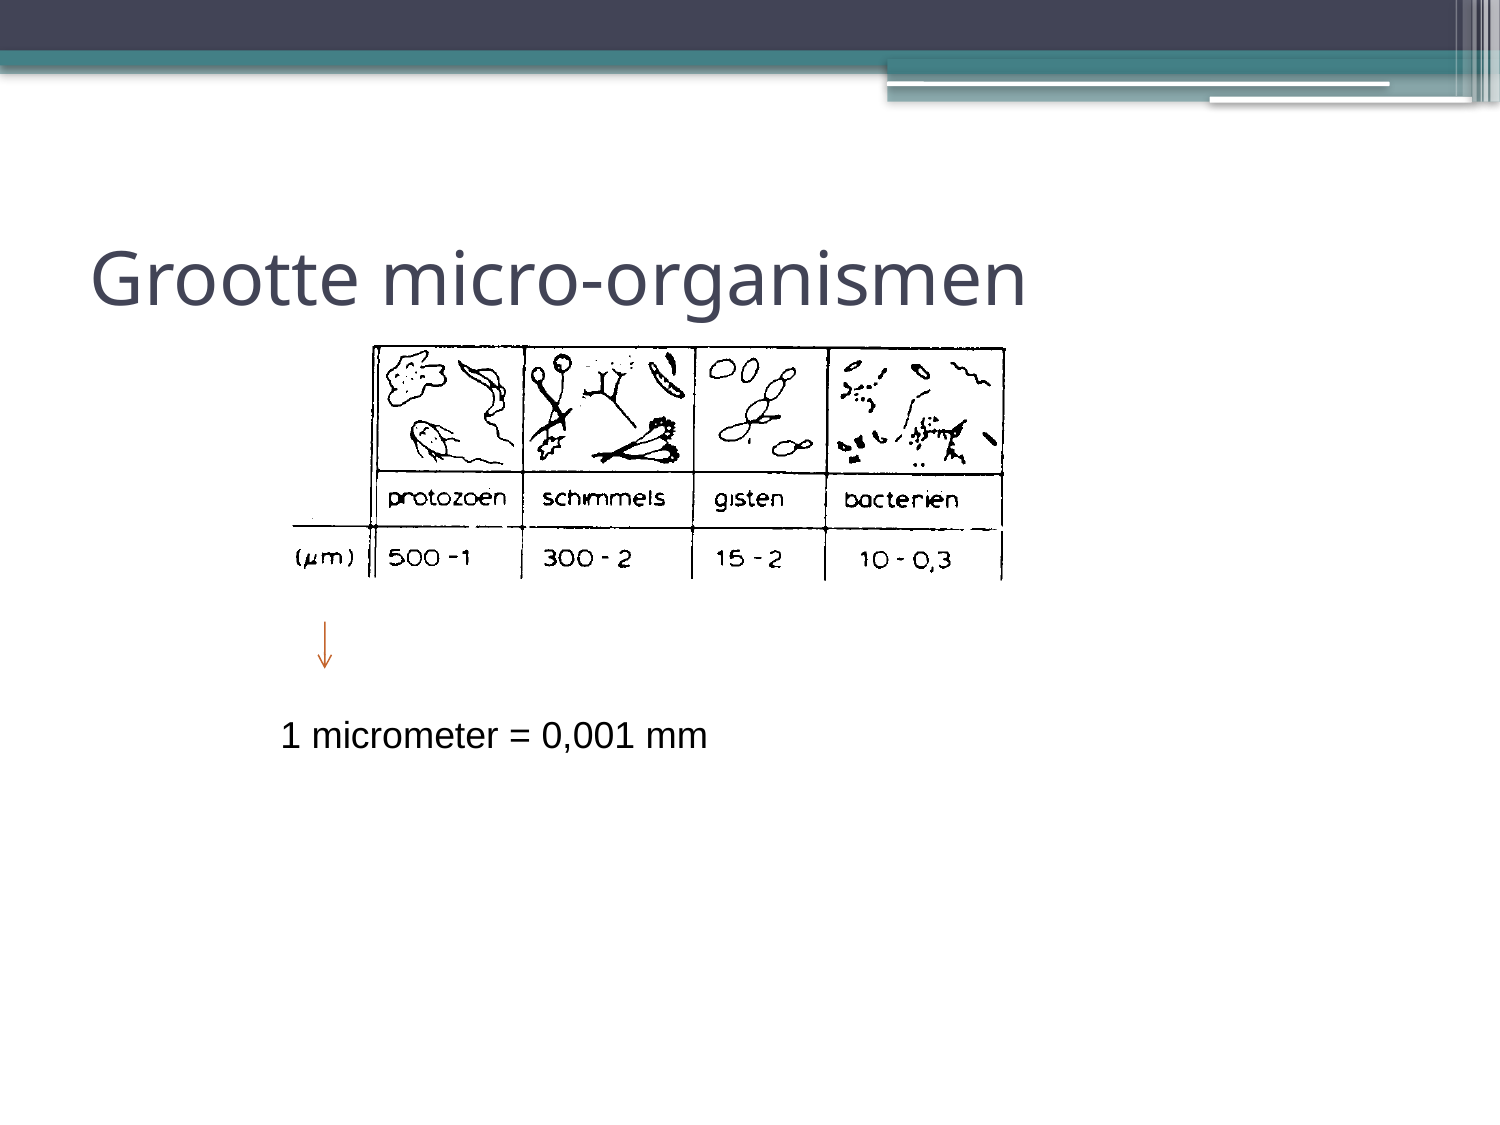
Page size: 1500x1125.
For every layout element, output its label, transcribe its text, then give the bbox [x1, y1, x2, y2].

title Grootte micro-organismen [75, 187, 1425, 363]
text_box 1 micrometer = 0,001 mm [265, 704, 1093, 809]
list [277, 337, 1020, 590]
